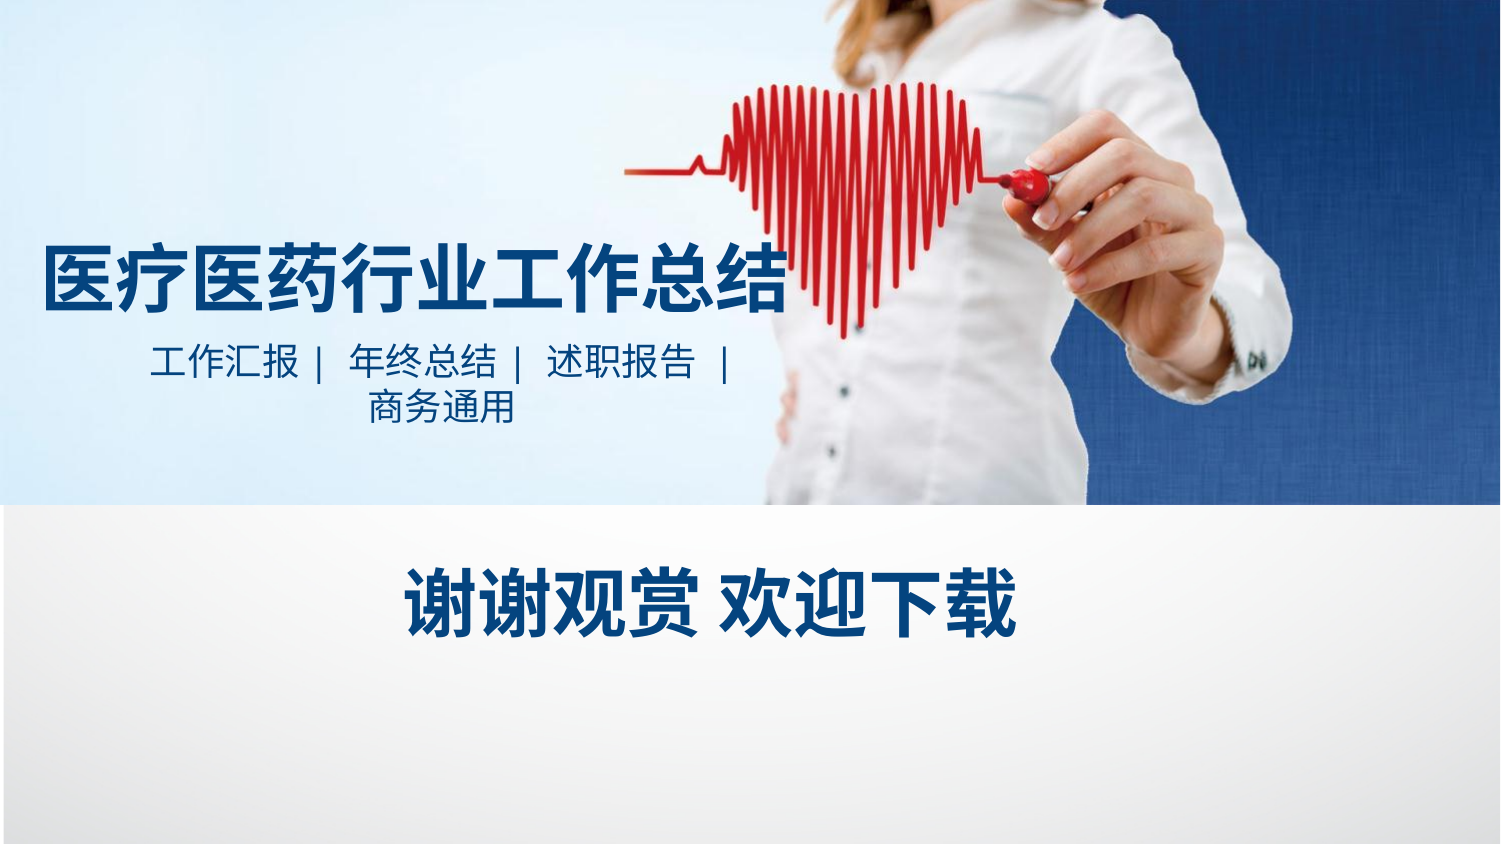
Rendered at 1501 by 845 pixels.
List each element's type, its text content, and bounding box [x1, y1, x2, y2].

picture [0, 0, 1501, 844]
text_box 谢谢观赏 欢迎下载 [265, 546, 1156, 657]
